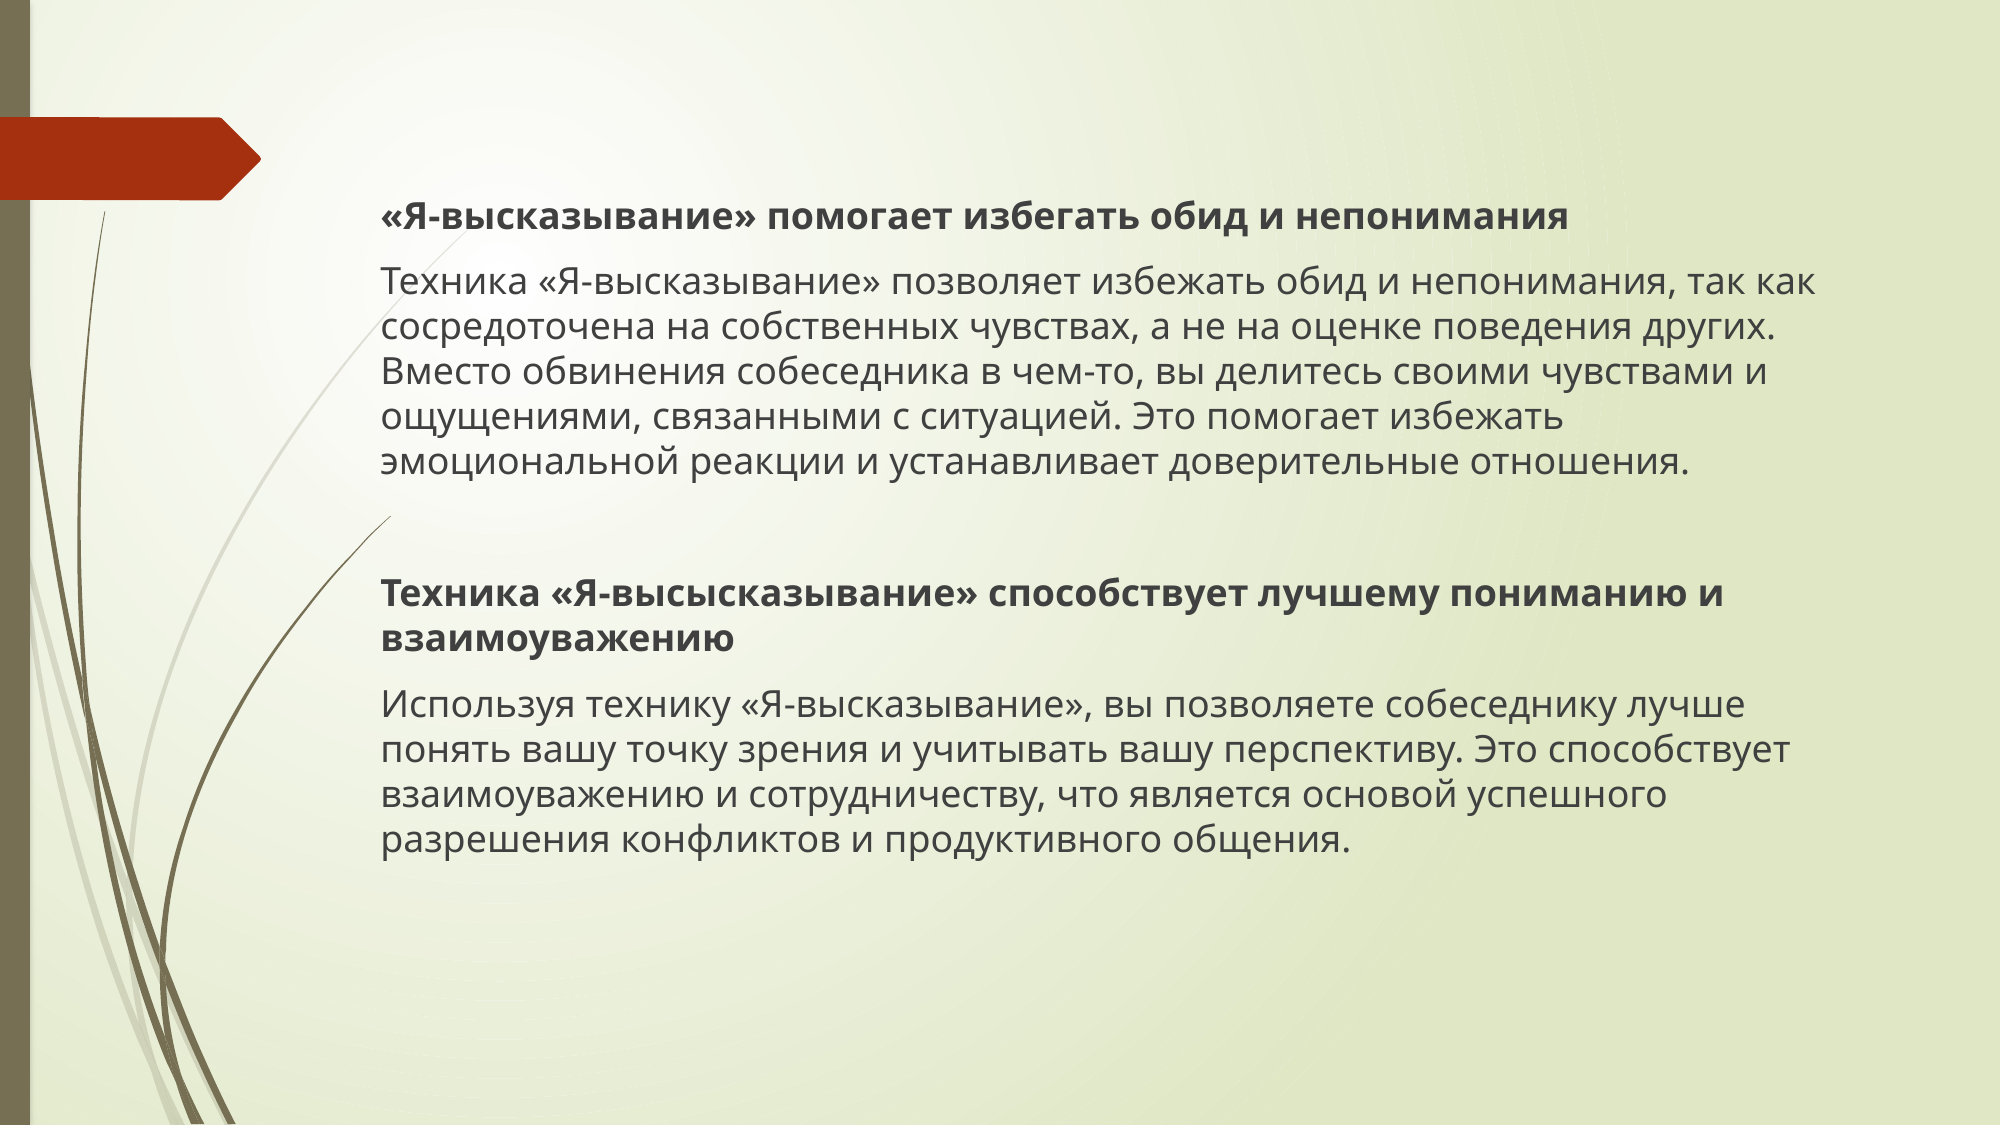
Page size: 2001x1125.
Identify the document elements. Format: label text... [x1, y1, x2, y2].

list «Я-высказывание» помогает избегать обид и непонимания Техника «Я-высказывание» позволяет избежать обид и непонимания, так как сосредоточена на собственных чувствах, а не на оценке поведения других. Вместо обвинения собеседника в чем-то, вы делитесь своими чувствами и ощущениями, связанными с ситуацией. Это помогает избежать эмоциональной реакции и устанавливает доверительные отношения. Техника «Я-высысказывание» способствует лучшему пониманию и взаимоуважению Используя технику «Я-высказывание», вы позволяете собеседнику лучше понять вашу точку зрения и учитывать вашу перспективу. Это способствует взаимоуважению и сотрудничеству, что является основой успешного разрешения конфликтов и продуктивного общения. [365, 184, 1835, 970]
